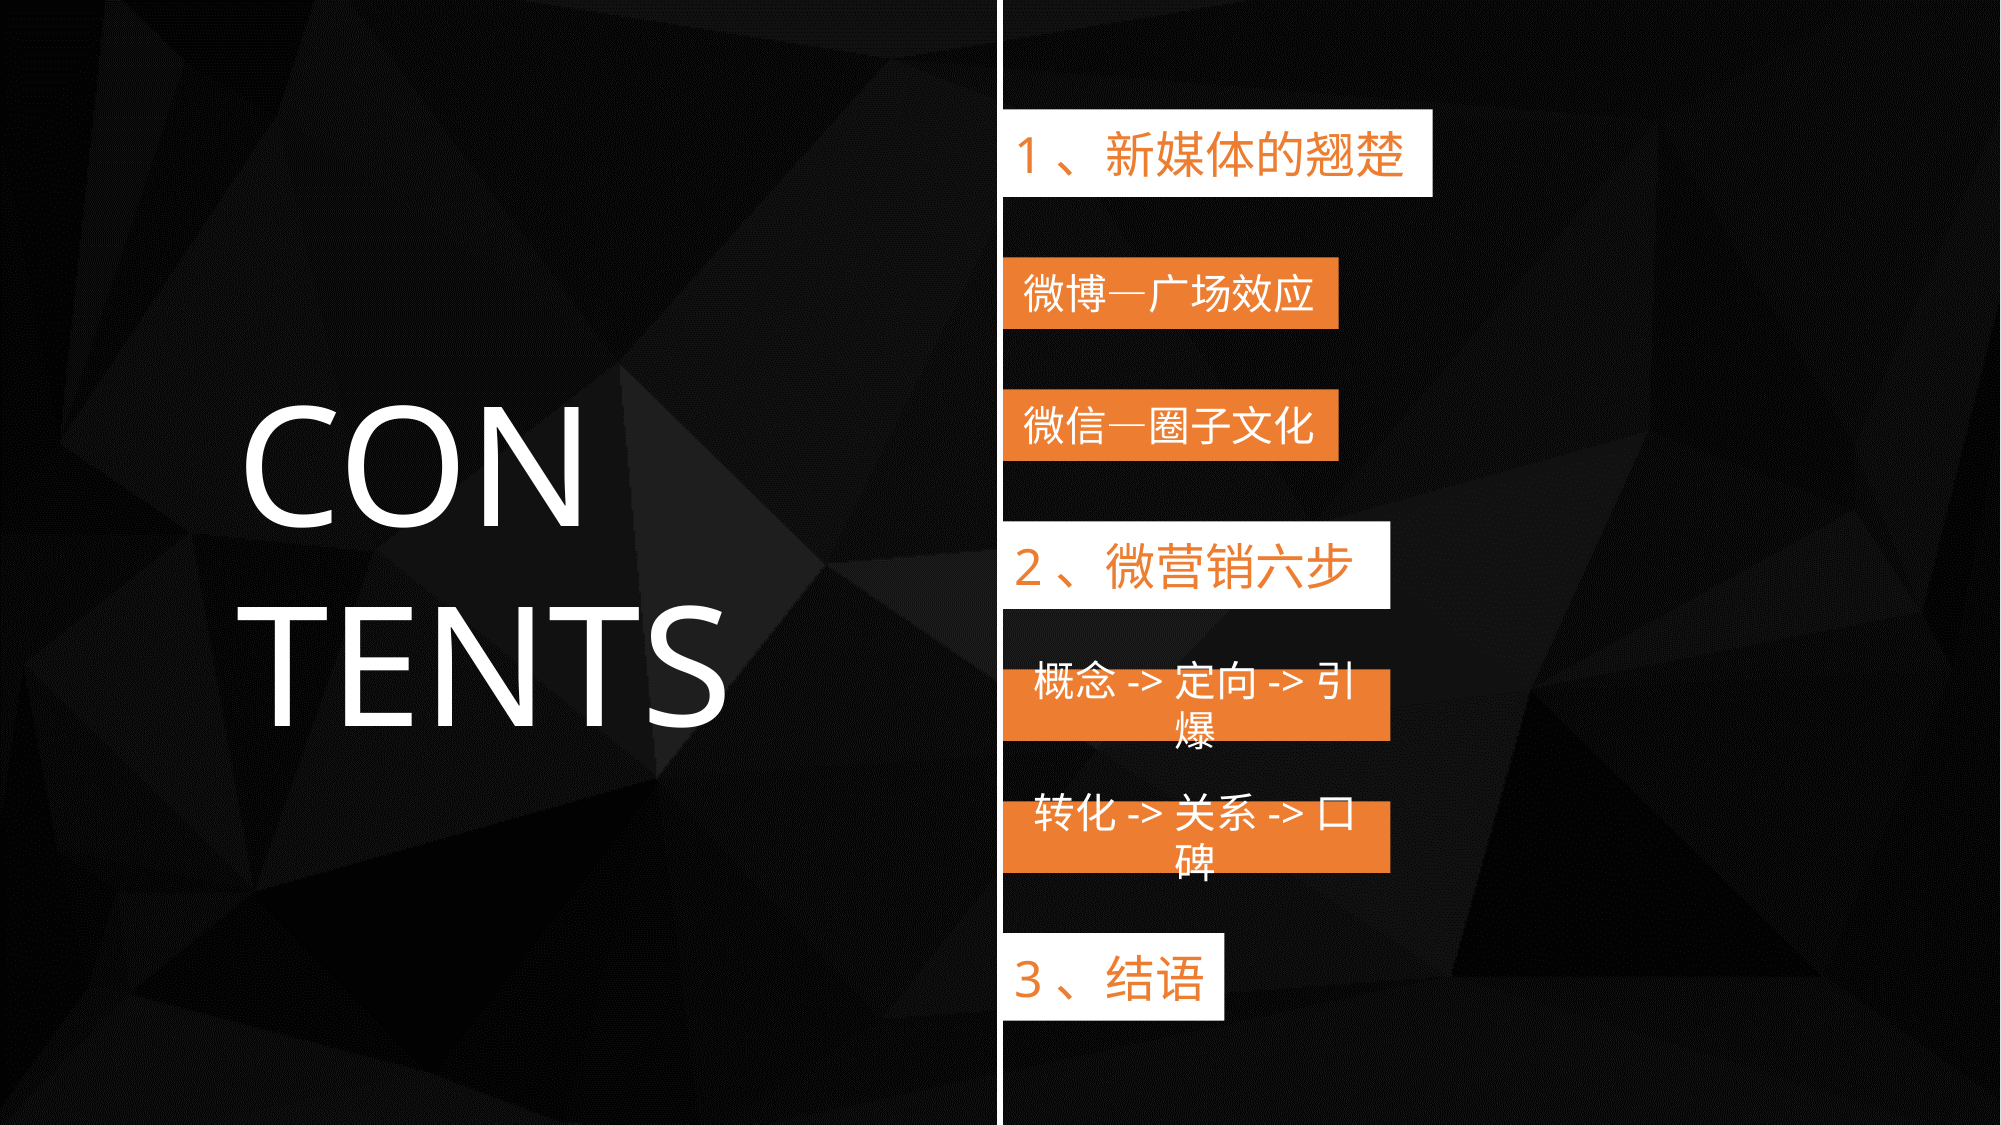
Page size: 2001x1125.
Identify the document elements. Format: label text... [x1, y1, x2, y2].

picture [1003, 0, 2001, 1125]
text_box 转化->关系->口碑 [1003, 800, 1391, 874]
picture [0, 0, 997, 1125]
text_box 1、新媒体的翘楚 [1003, 108, 1434, 198]
text_box CON TENTS [221, 352, 749, 768]
text_box 微信—圈子文化 [1003, 388, 1340, 462]
text_box 概念->定向->引爆 [1003, 668, 1391, 742]
text_box 微博—广场效应 [1003, 256, 1340, 330]
text_box 2、微营销六步 [1003, 520, 1391, 610]
text_box 3、结语 [1001, 932, 1225, 1022]
